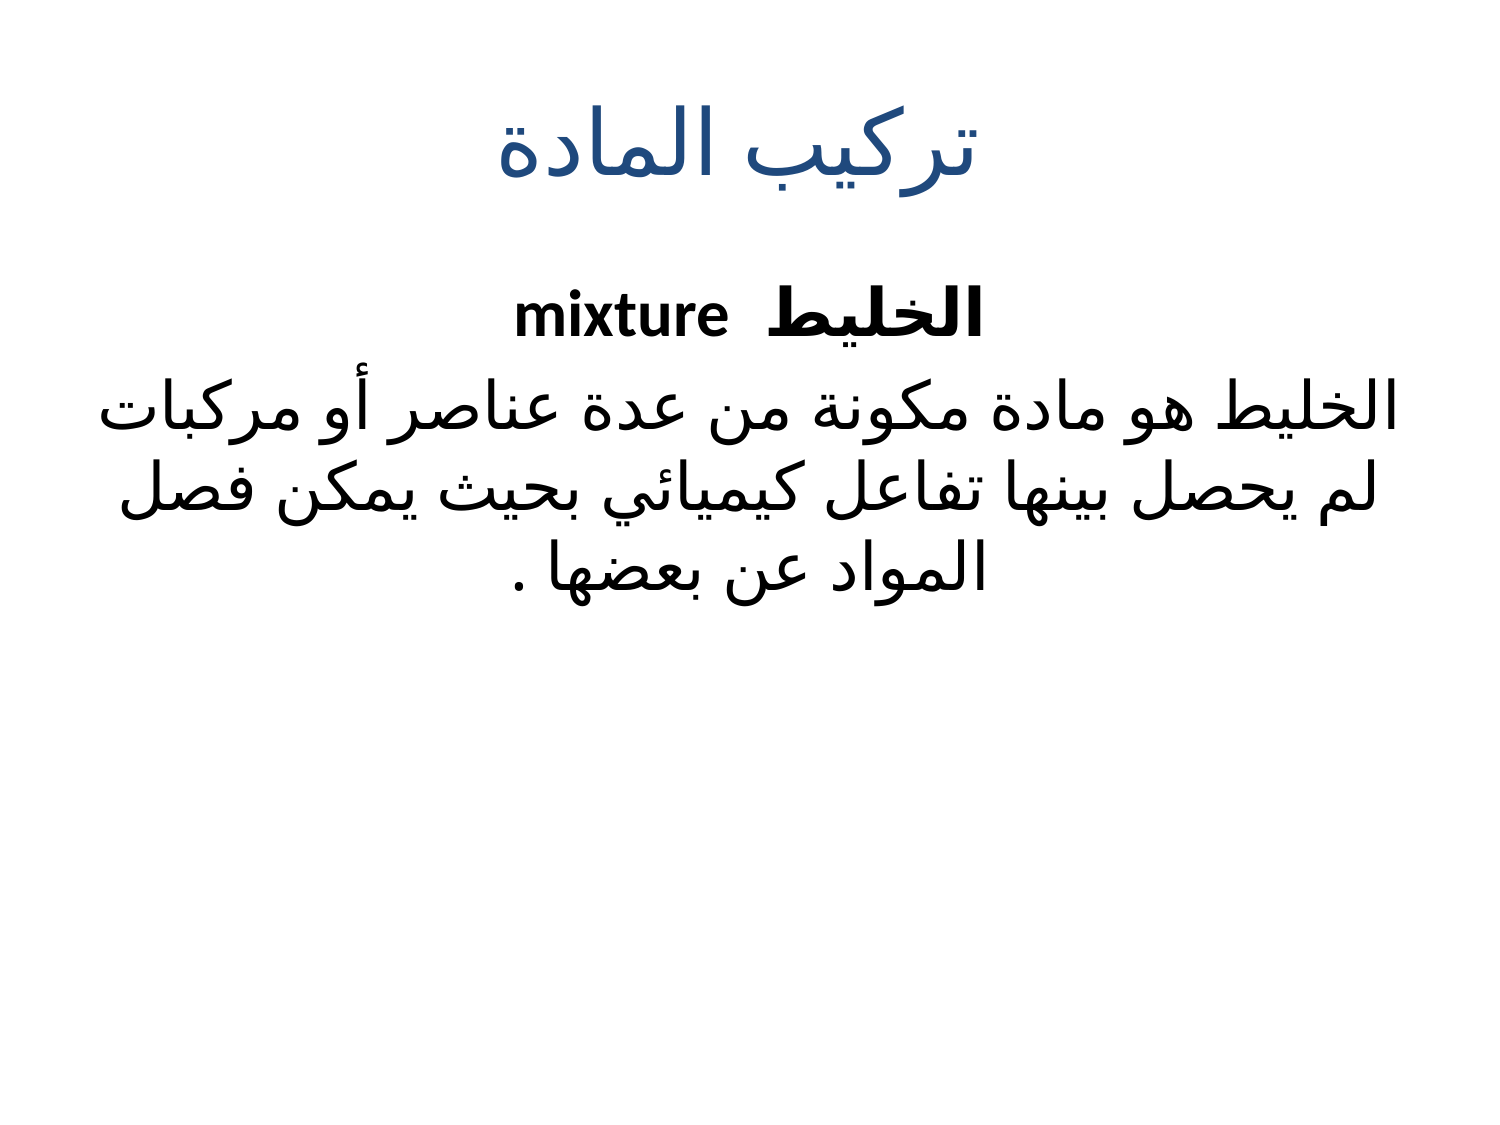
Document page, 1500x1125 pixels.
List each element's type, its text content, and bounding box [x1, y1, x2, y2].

title تركيب المادة [75, 45, 1425, 233]
list الخليط mixture الخليط هو مادة مكونة من عدة عناصر أو مركبات لم يحصل بينها تفاعل كيميائي بحيث يمكن فصل المواد عن بعضها . [75, 262, 1425, 1005]
